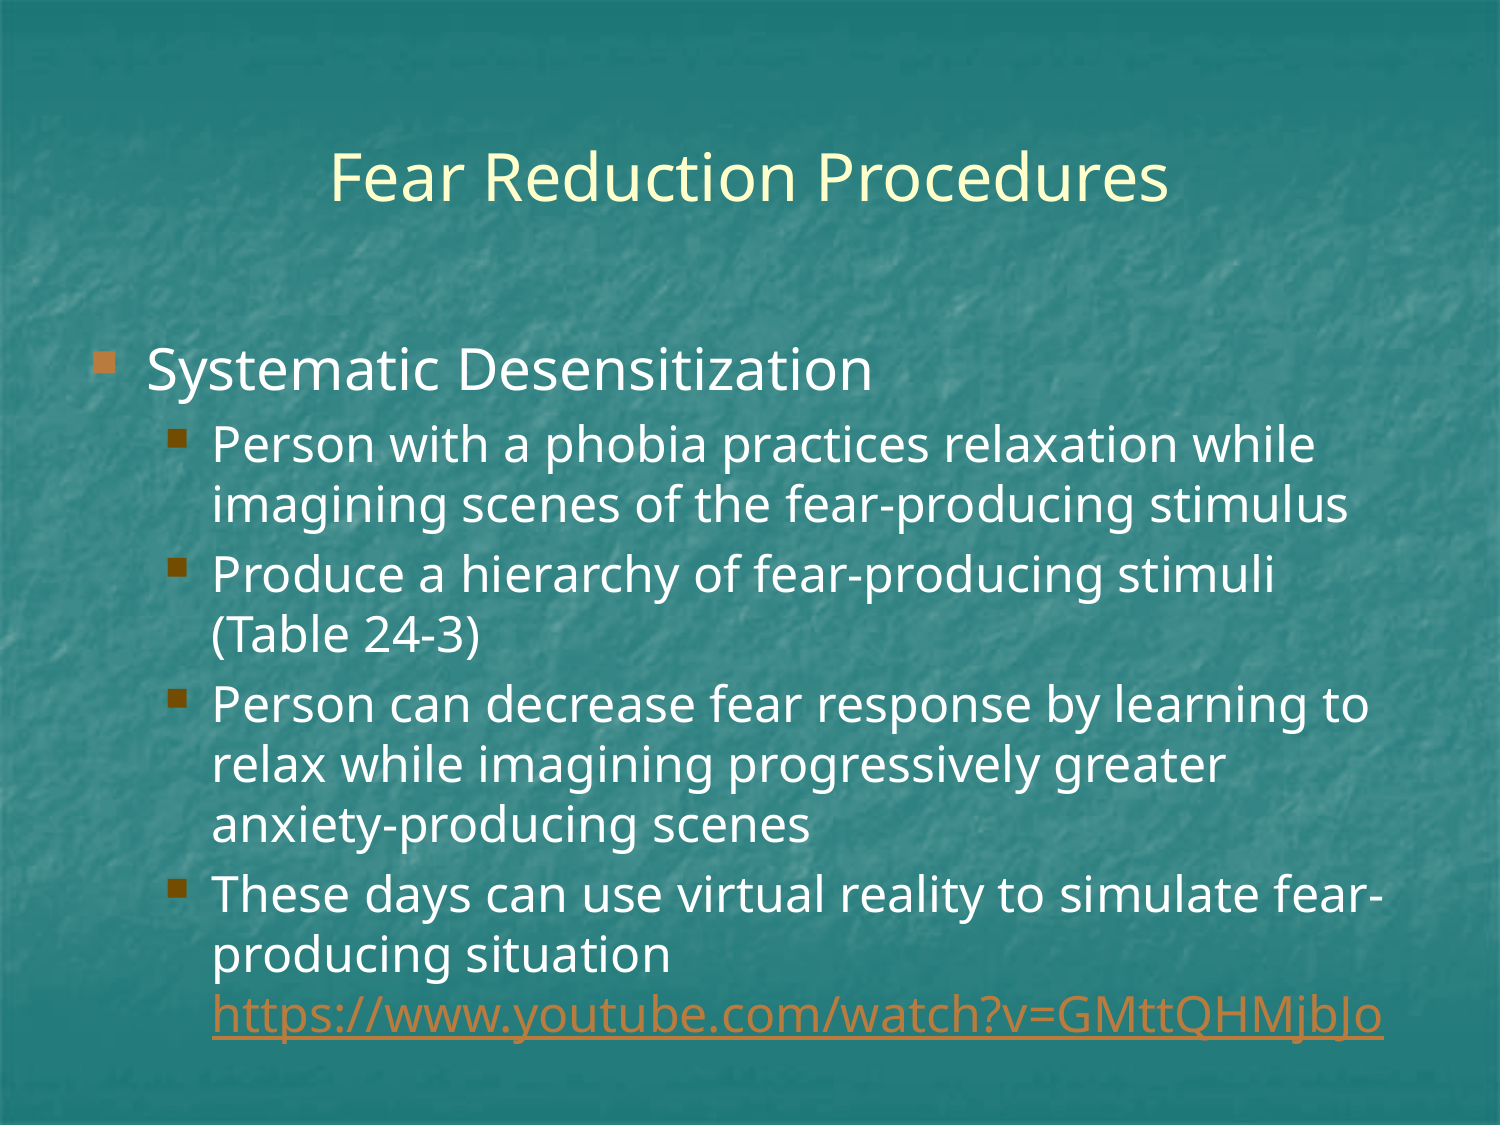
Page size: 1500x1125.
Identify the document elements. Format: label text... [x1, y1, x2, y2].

list Systematic Desensitization Person with a phobia practices relaxation while imagining scenes of the fear-producing stimulus Produce a hierarchy of fear-producing stimuli (Table 24-3) Person can decrease fear response by learning to relax while imagining progressively greater anxiety-producing scenes These days can use virtual reality to simulate fear-producing situation https://www.youtube.com/watch?v=GMttQHMjbJo [74, 324, 1426, 1001]
title Fear Reduction Procedures [74, 62, 1426, 288]
